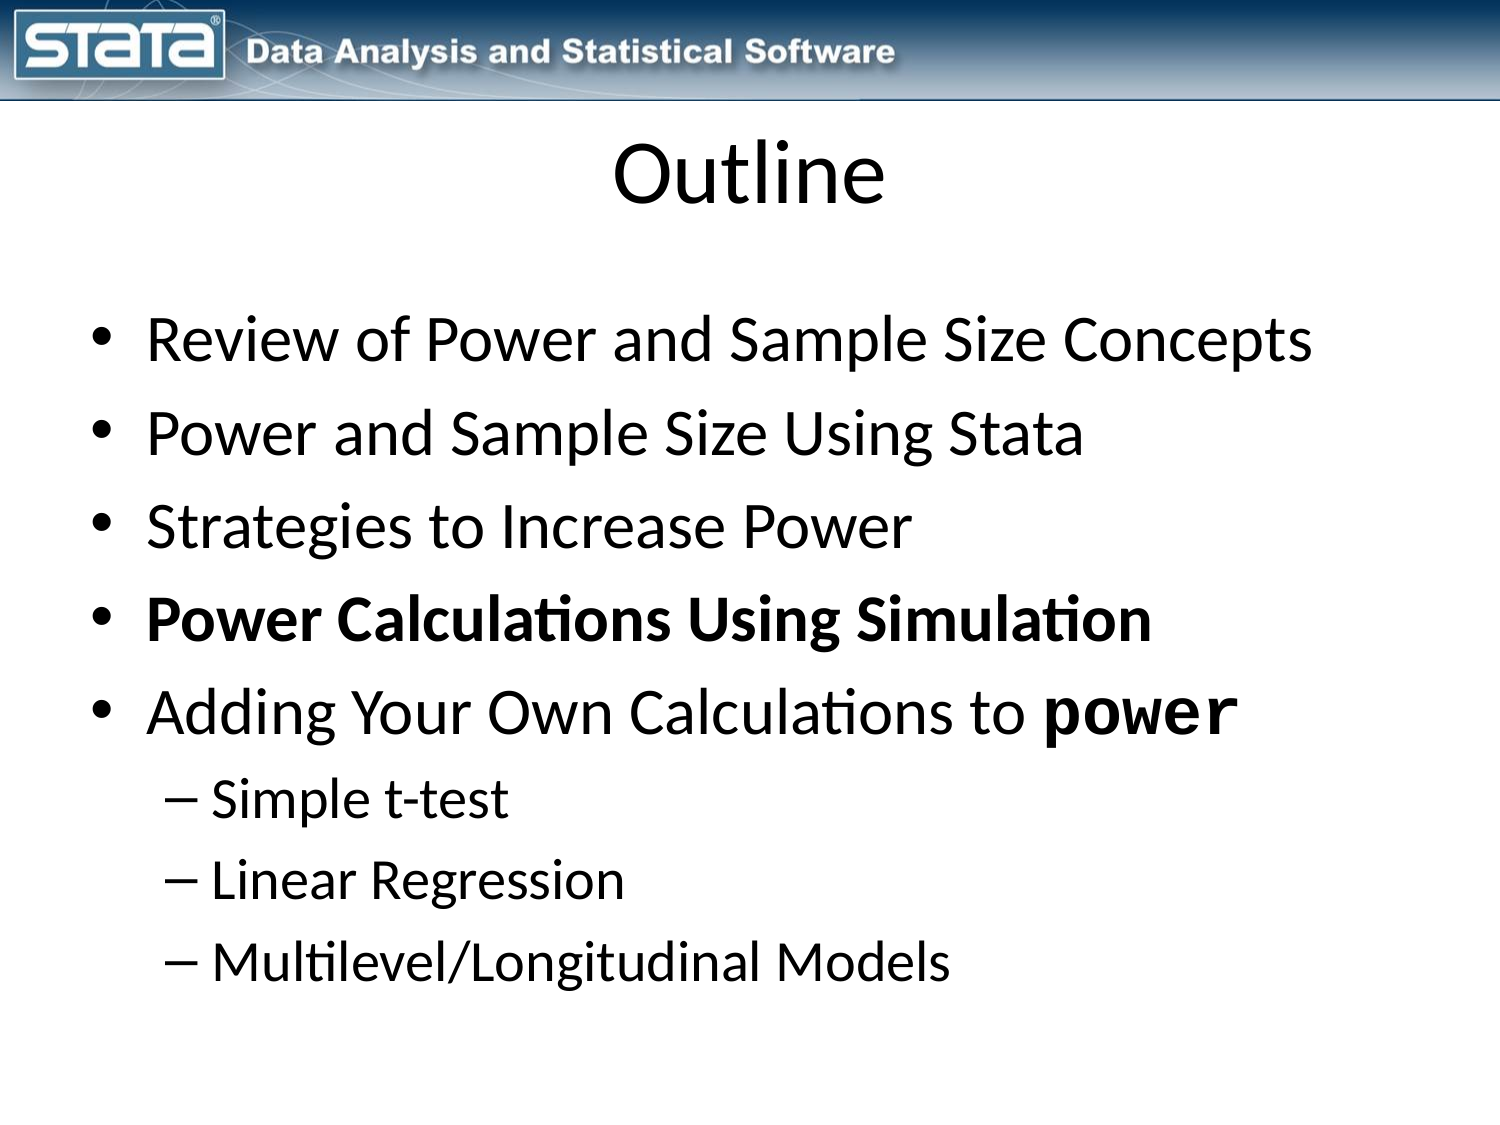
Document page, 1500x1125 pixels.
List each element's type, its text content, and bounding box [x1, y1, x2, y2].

picture [0, 0, 1500, 102]
title Outline [75, 109, 1425, 233]
list Review of Power and Sample Size Concepts Power and Sample Size Using Stata Strategies to Increase Power Power Calculations Using Simulation Adding Your Own Calculations to power Simple t-test Linear Regression Multilevel/Longitudinal Models [75, 287, 1425, 1013]
